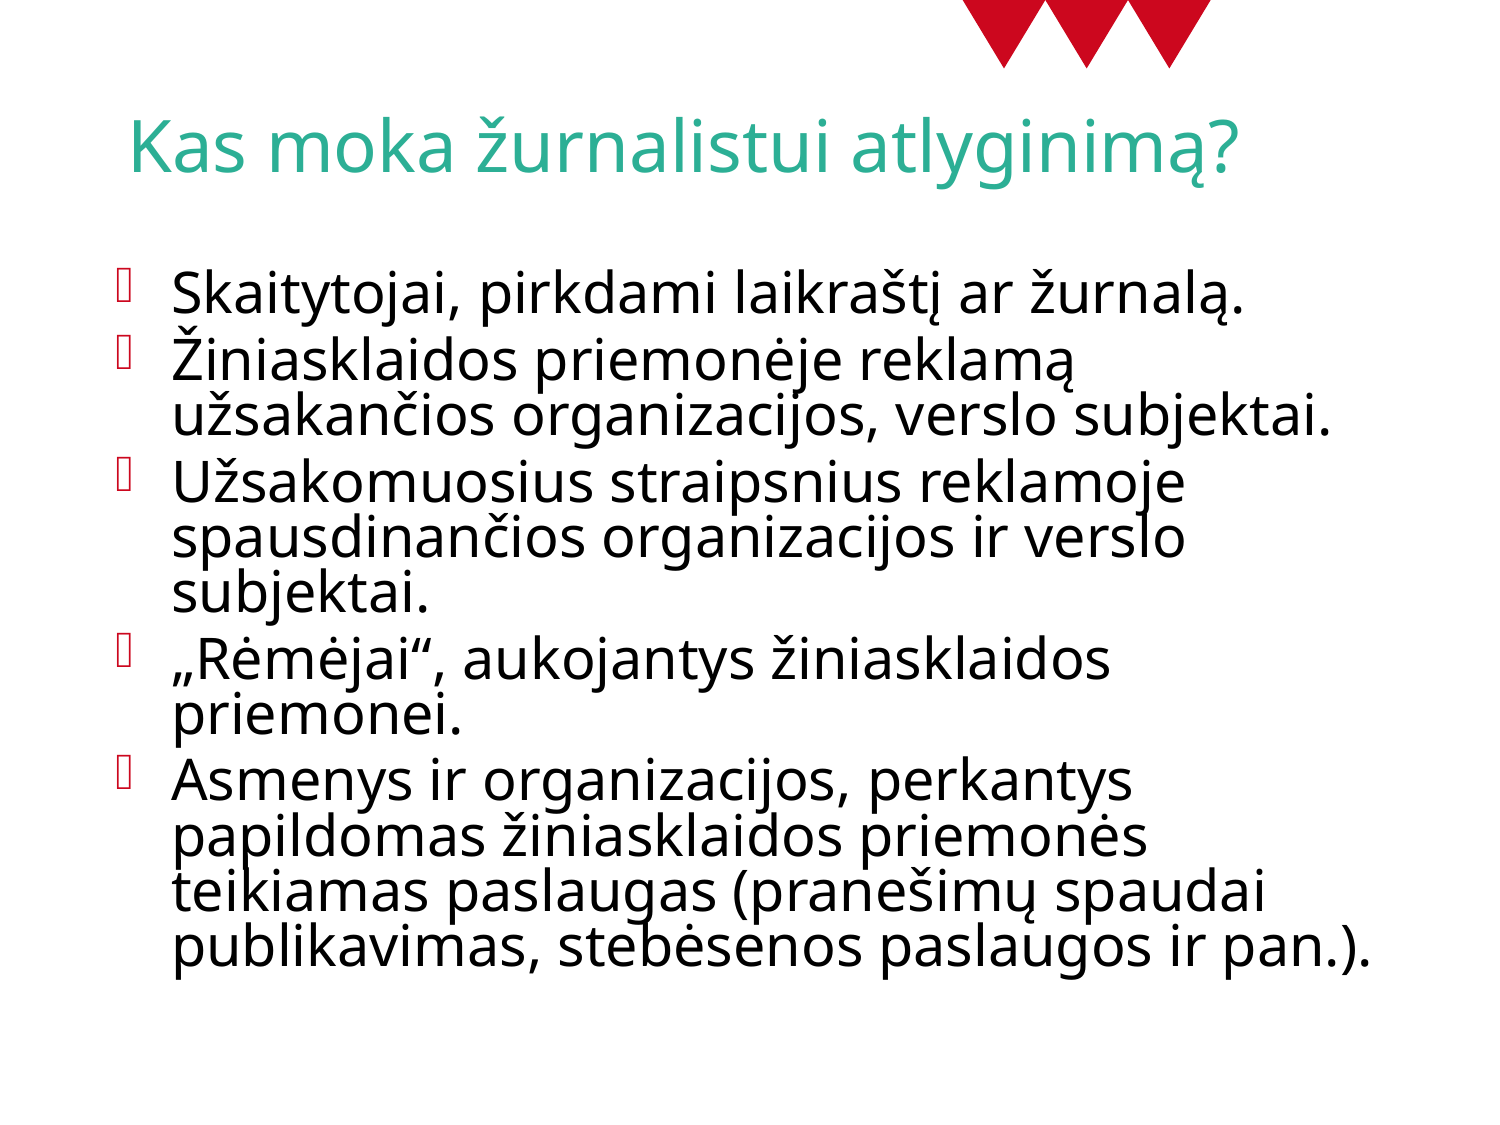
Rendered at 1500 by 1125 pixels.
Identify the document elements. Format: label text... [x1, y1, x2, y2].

list Skaitytojai, pirkdami laikraštį ar žurnalą. Žiniasklaidos priemonėje reklamą užsakančios organizacijos, verslo subjektai. Užsakomuosius straipsnius reklamoje spausdinančios organizacijos ir verslo subjektai. „Rėmėjai“, aukojantys žiniasklaidos priemonei. Asmenys ir organizacijos, perkantys papildomas žiniasklaidos priemonės teikiamas paslaugas (pranešimų spaudai publikavimas, stebėsenos paslaugos ir pan.). [100, 262, 1400, 1012]
title Kas moka žurnalistui atlyginimą? [112, 66, 1388, 220]
